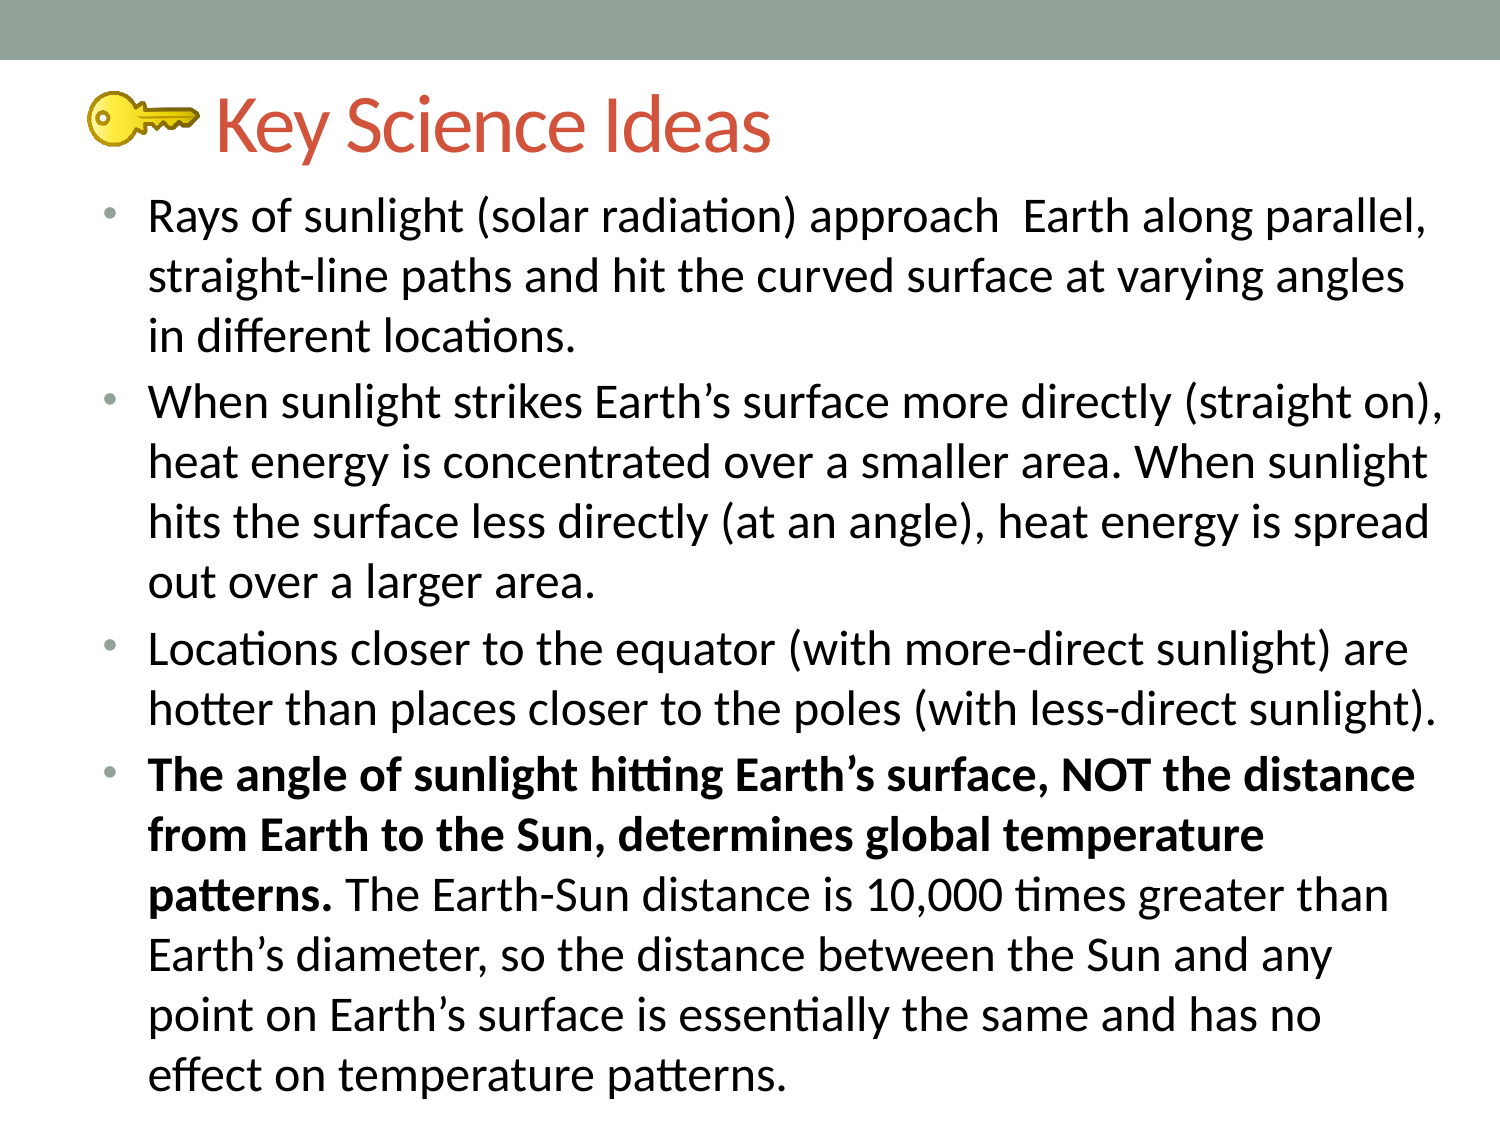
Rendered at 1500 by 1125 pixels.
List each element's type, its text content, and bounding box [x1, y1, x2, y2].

title Key Science Ideas [87, 50, 1425, 174]
list Rays of sunlight (solar radiation) approach Earth along parallel, straight-line paths and hit the curved surface at varying angles in different locations. When sunlight strikes Earth’s surface more directly (straight on), heat energy is concentrated over a smaller area. When sunlight hits the surface less directly (at an angle), heat energy is spread out over a larger area. Locations closer to the equator (with more-direct sunlight) are hotter than places closer to the poles (with less-direct sunlight). The angle of sunlight hitting Earth’s surface, NOT the distance from Earth to the Sun, determines global temperature patterns. The Earth-Sun distance is 10,000 times greater than Earth’s diameter, so the distance between the Sun and any point on Earth’s surface is essentially the same and has no effect on temperature patterns. [87, 174, 1463, 1100]
picture [87, 62, 201, 176]
